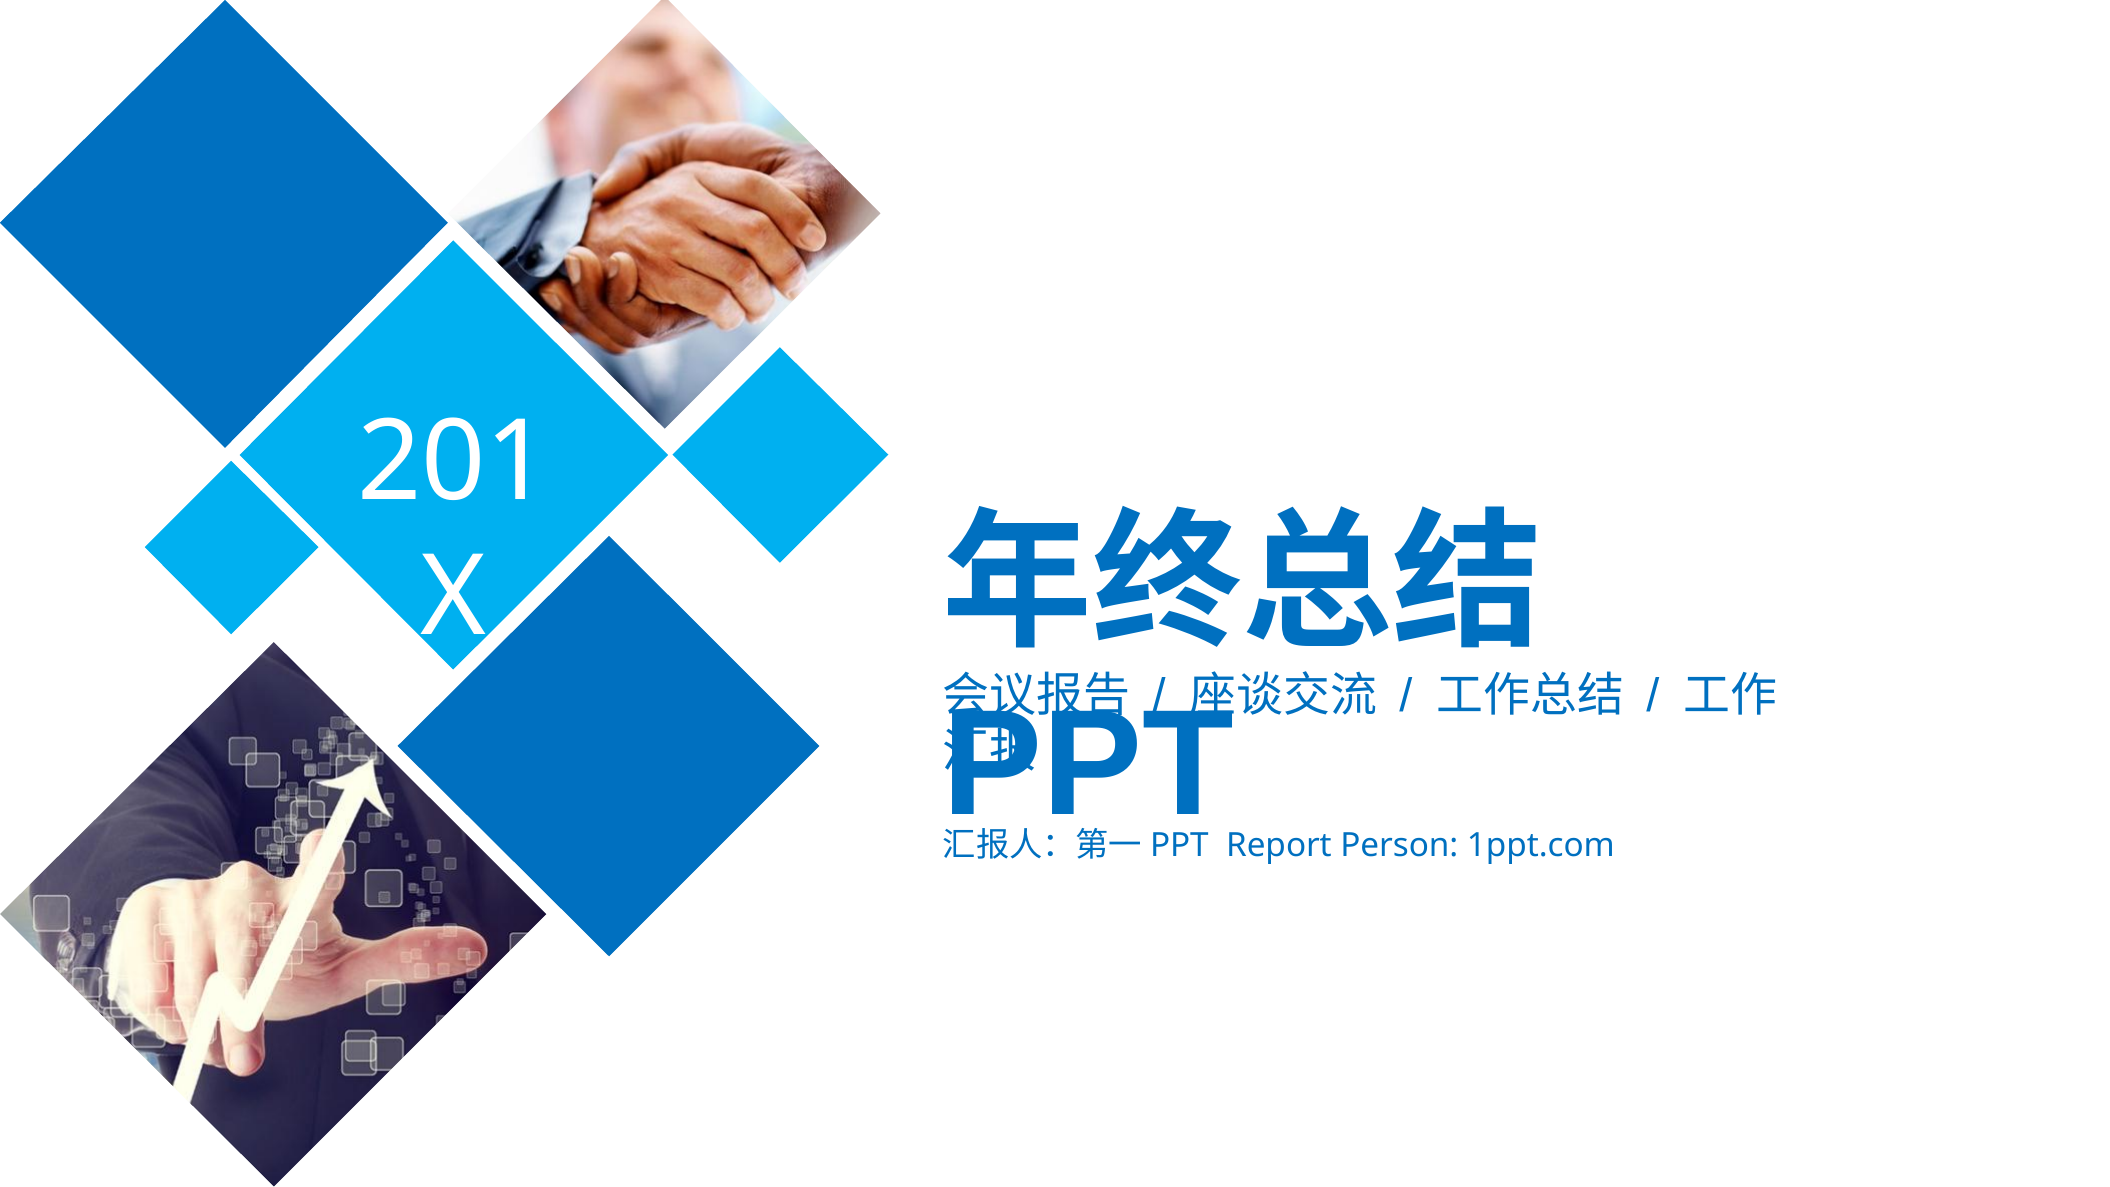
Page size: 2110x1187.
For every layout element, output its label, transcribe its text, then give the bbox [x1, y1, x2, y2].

text_box [672, 347, 889, 563]
text_box [239, 240, 669, 559]
text_box [447, 0, 881, 429]
text_box [397, 535, 820, 957]
text_box [0, 0, 448, 448]
text_box 201X [343, 386, 565, 657]
text_box [0, 642, 547, 1187]
text_box 年终总结PPT [942, 484, 1847, 845]
text_box [440, 657, 466, 670]
text_box [144, 460, 319, 635]
text_box 汇报人：第一PPT Report Person: 1ppt.com [942, 823, 1636, 864]
